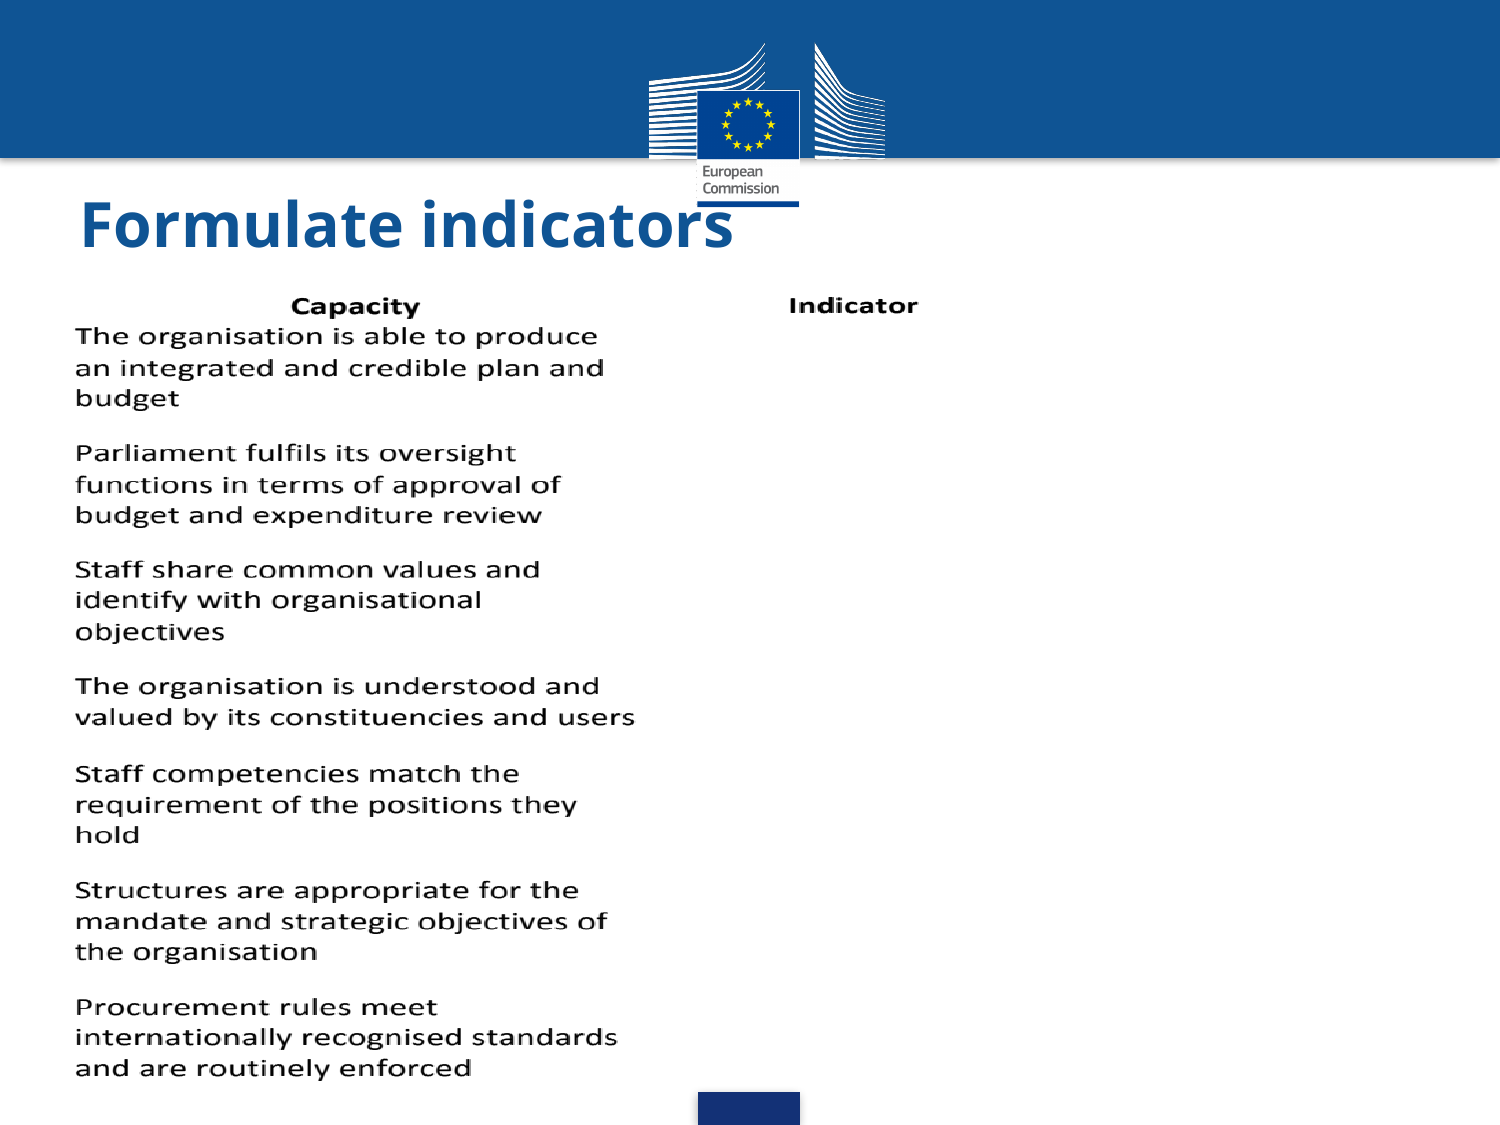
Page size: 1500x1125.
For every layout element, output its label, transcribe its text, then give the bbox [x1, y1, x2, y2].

title Formulate indicators [64, 164, 1415, 282]
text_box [64, 290, 1062, 1125]
picture [649, 42, 885, 164]
